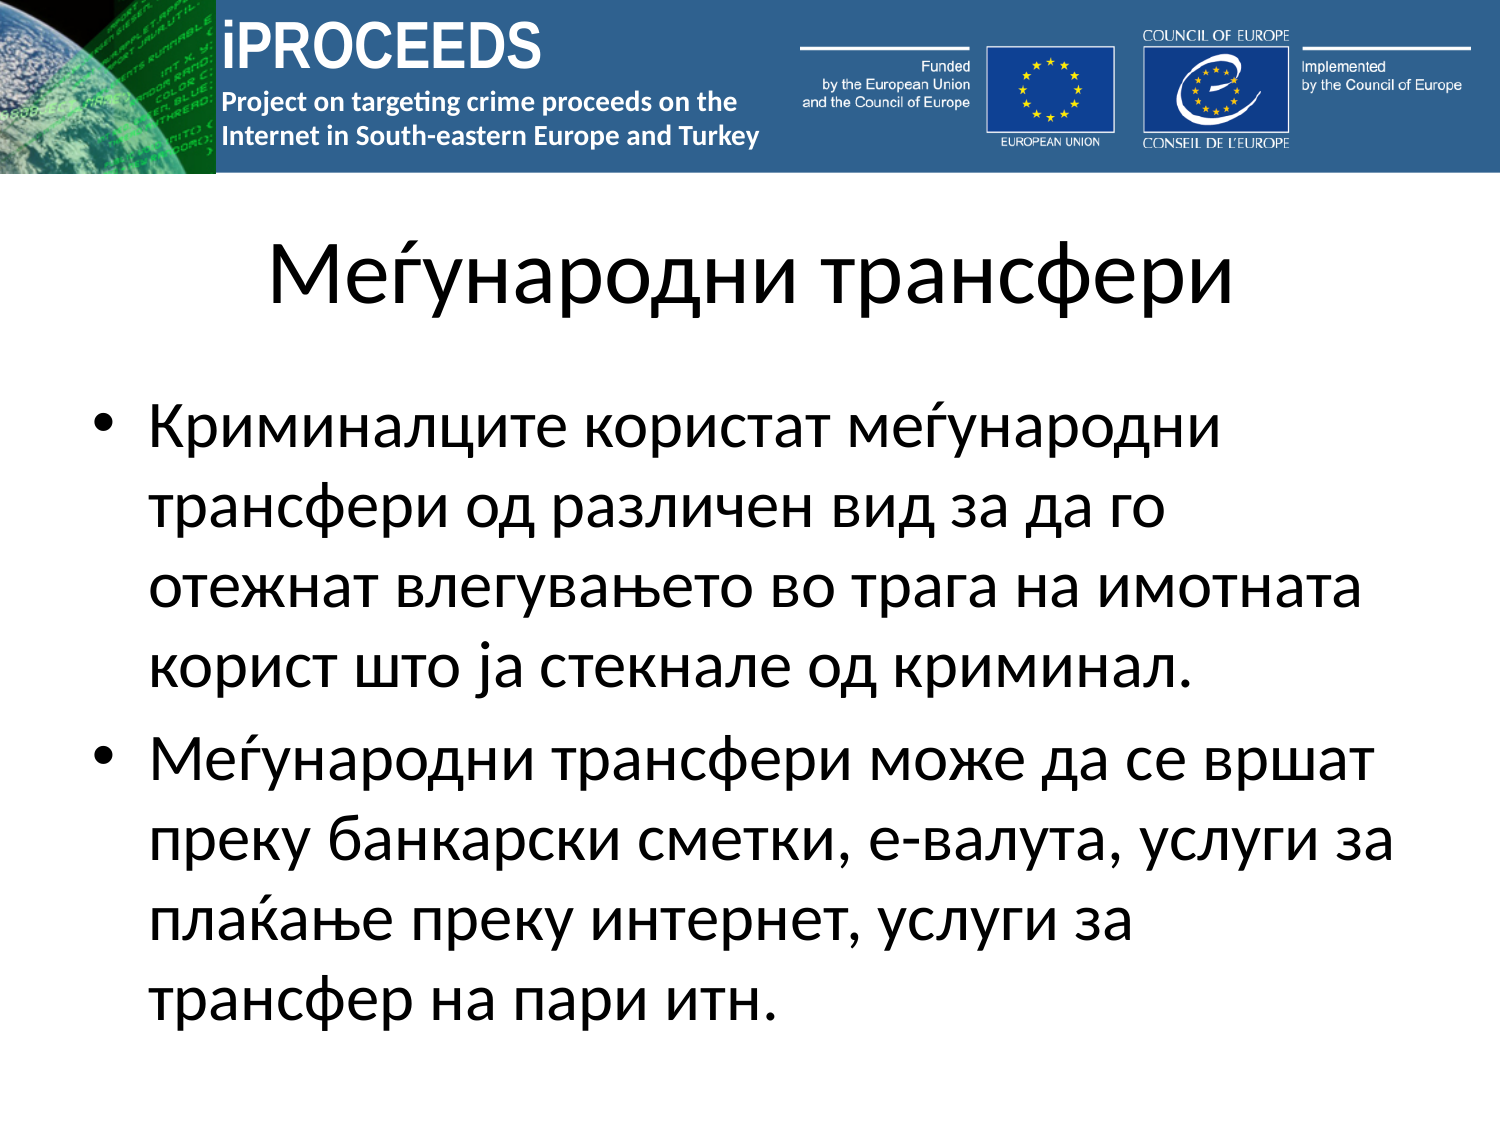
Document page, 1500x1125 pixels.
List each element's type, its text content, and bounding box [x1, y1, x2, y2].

picture [0, 0, 216, 174]
title Меѓународни трансфери [76, 172, 1427, 361]
picture [800, 30, 1471, 148]
list Криминалците користат меѓународни трансфери од различен вид за да го отежнат влегувањето во трага на имотната корист што ја стекнале од криминал. Меѓународни трансфери може да се вршат преку банкарски сметки, е-валута, услуги за плаќање преку интернет, услуги за трансфер на пари итн. [76, 373, 1427, 1017]
